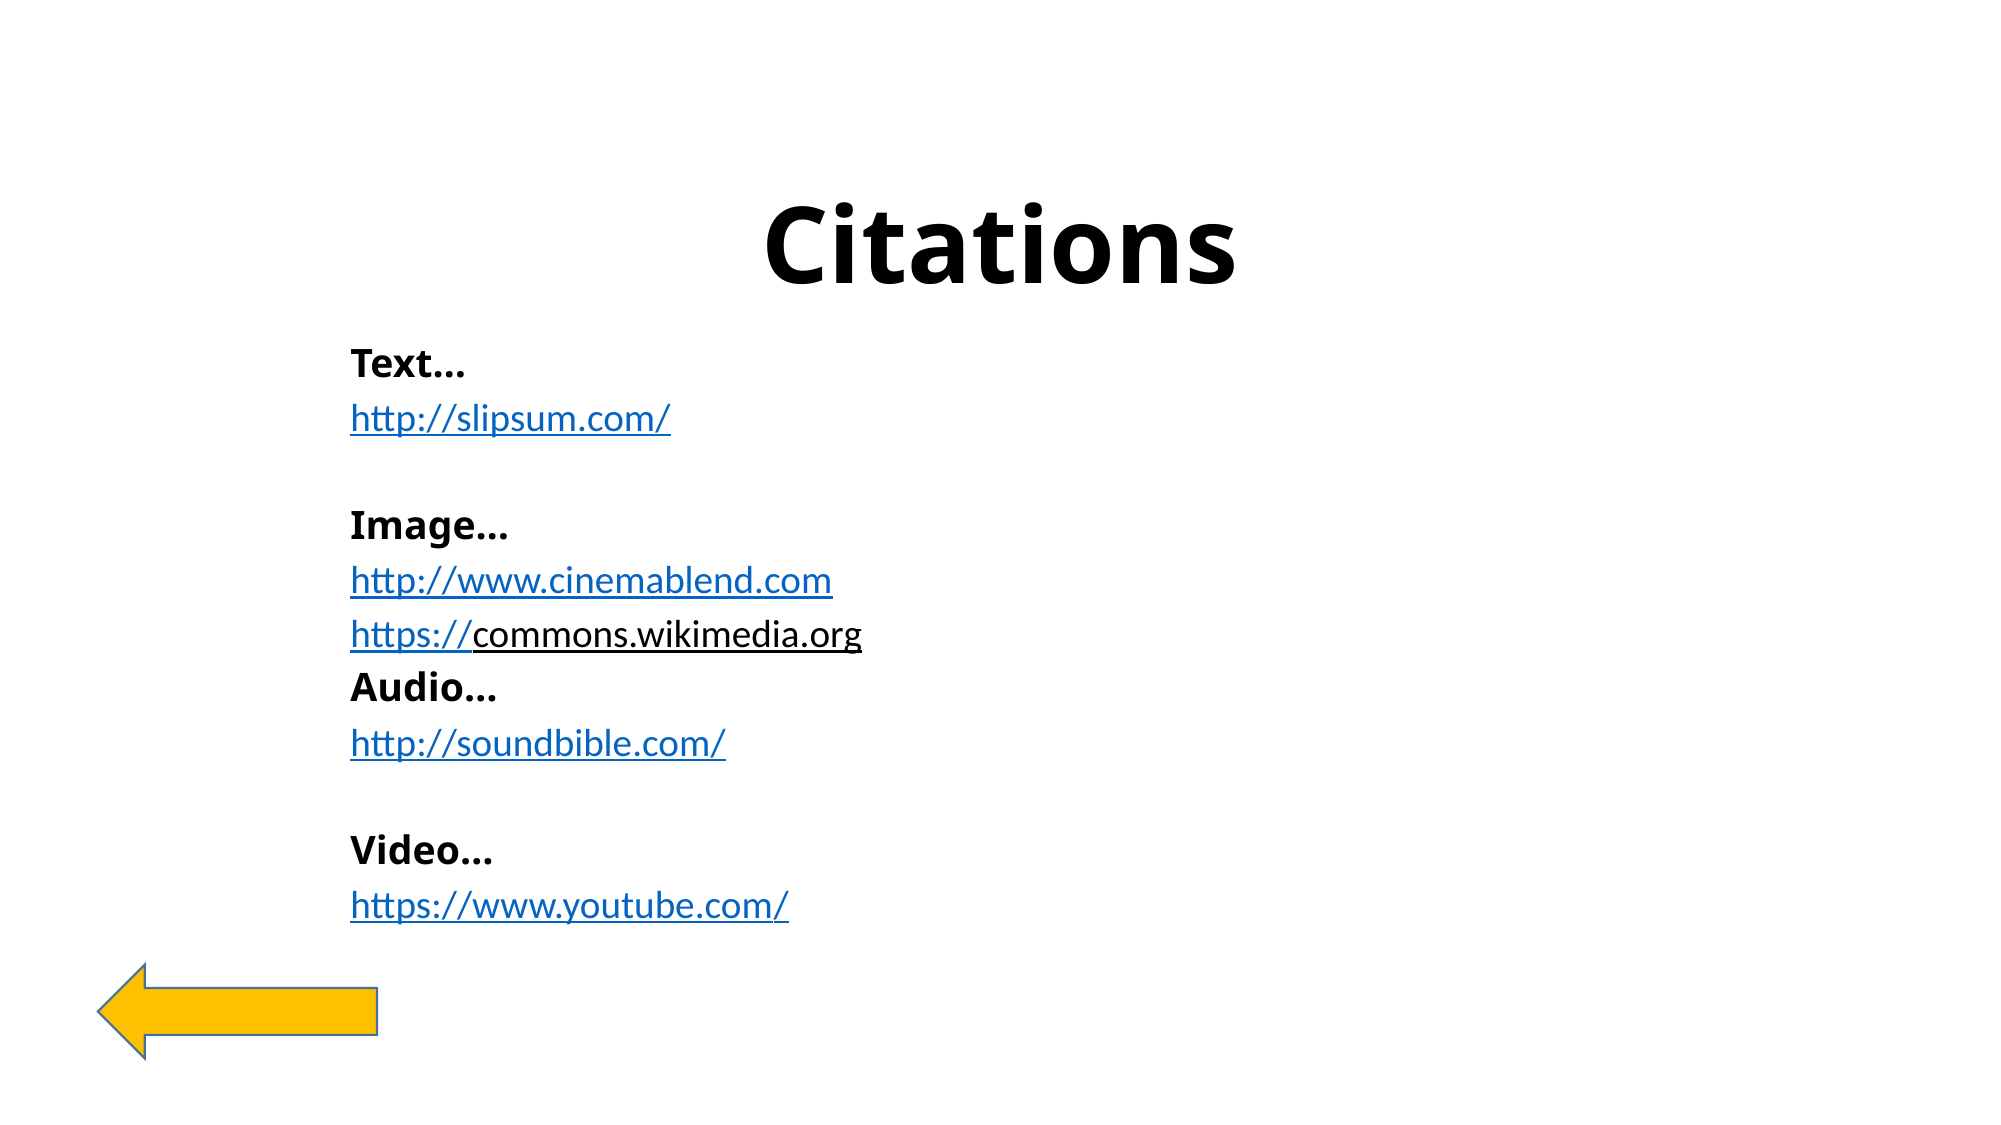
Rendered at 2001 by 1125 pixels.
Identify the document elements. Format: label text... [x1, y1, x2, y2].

title Citations [249, 184, 1750, 314]
text_box [96, 962, 379, 1061]
subtitle Text… http://slipsum.com/ Image… http://www.cinemablend.com https://commons.wikimedia.org Audio… http://soundbible.com/ Video… https://www.youtube.com/ [249, 336, 1750, 945]
